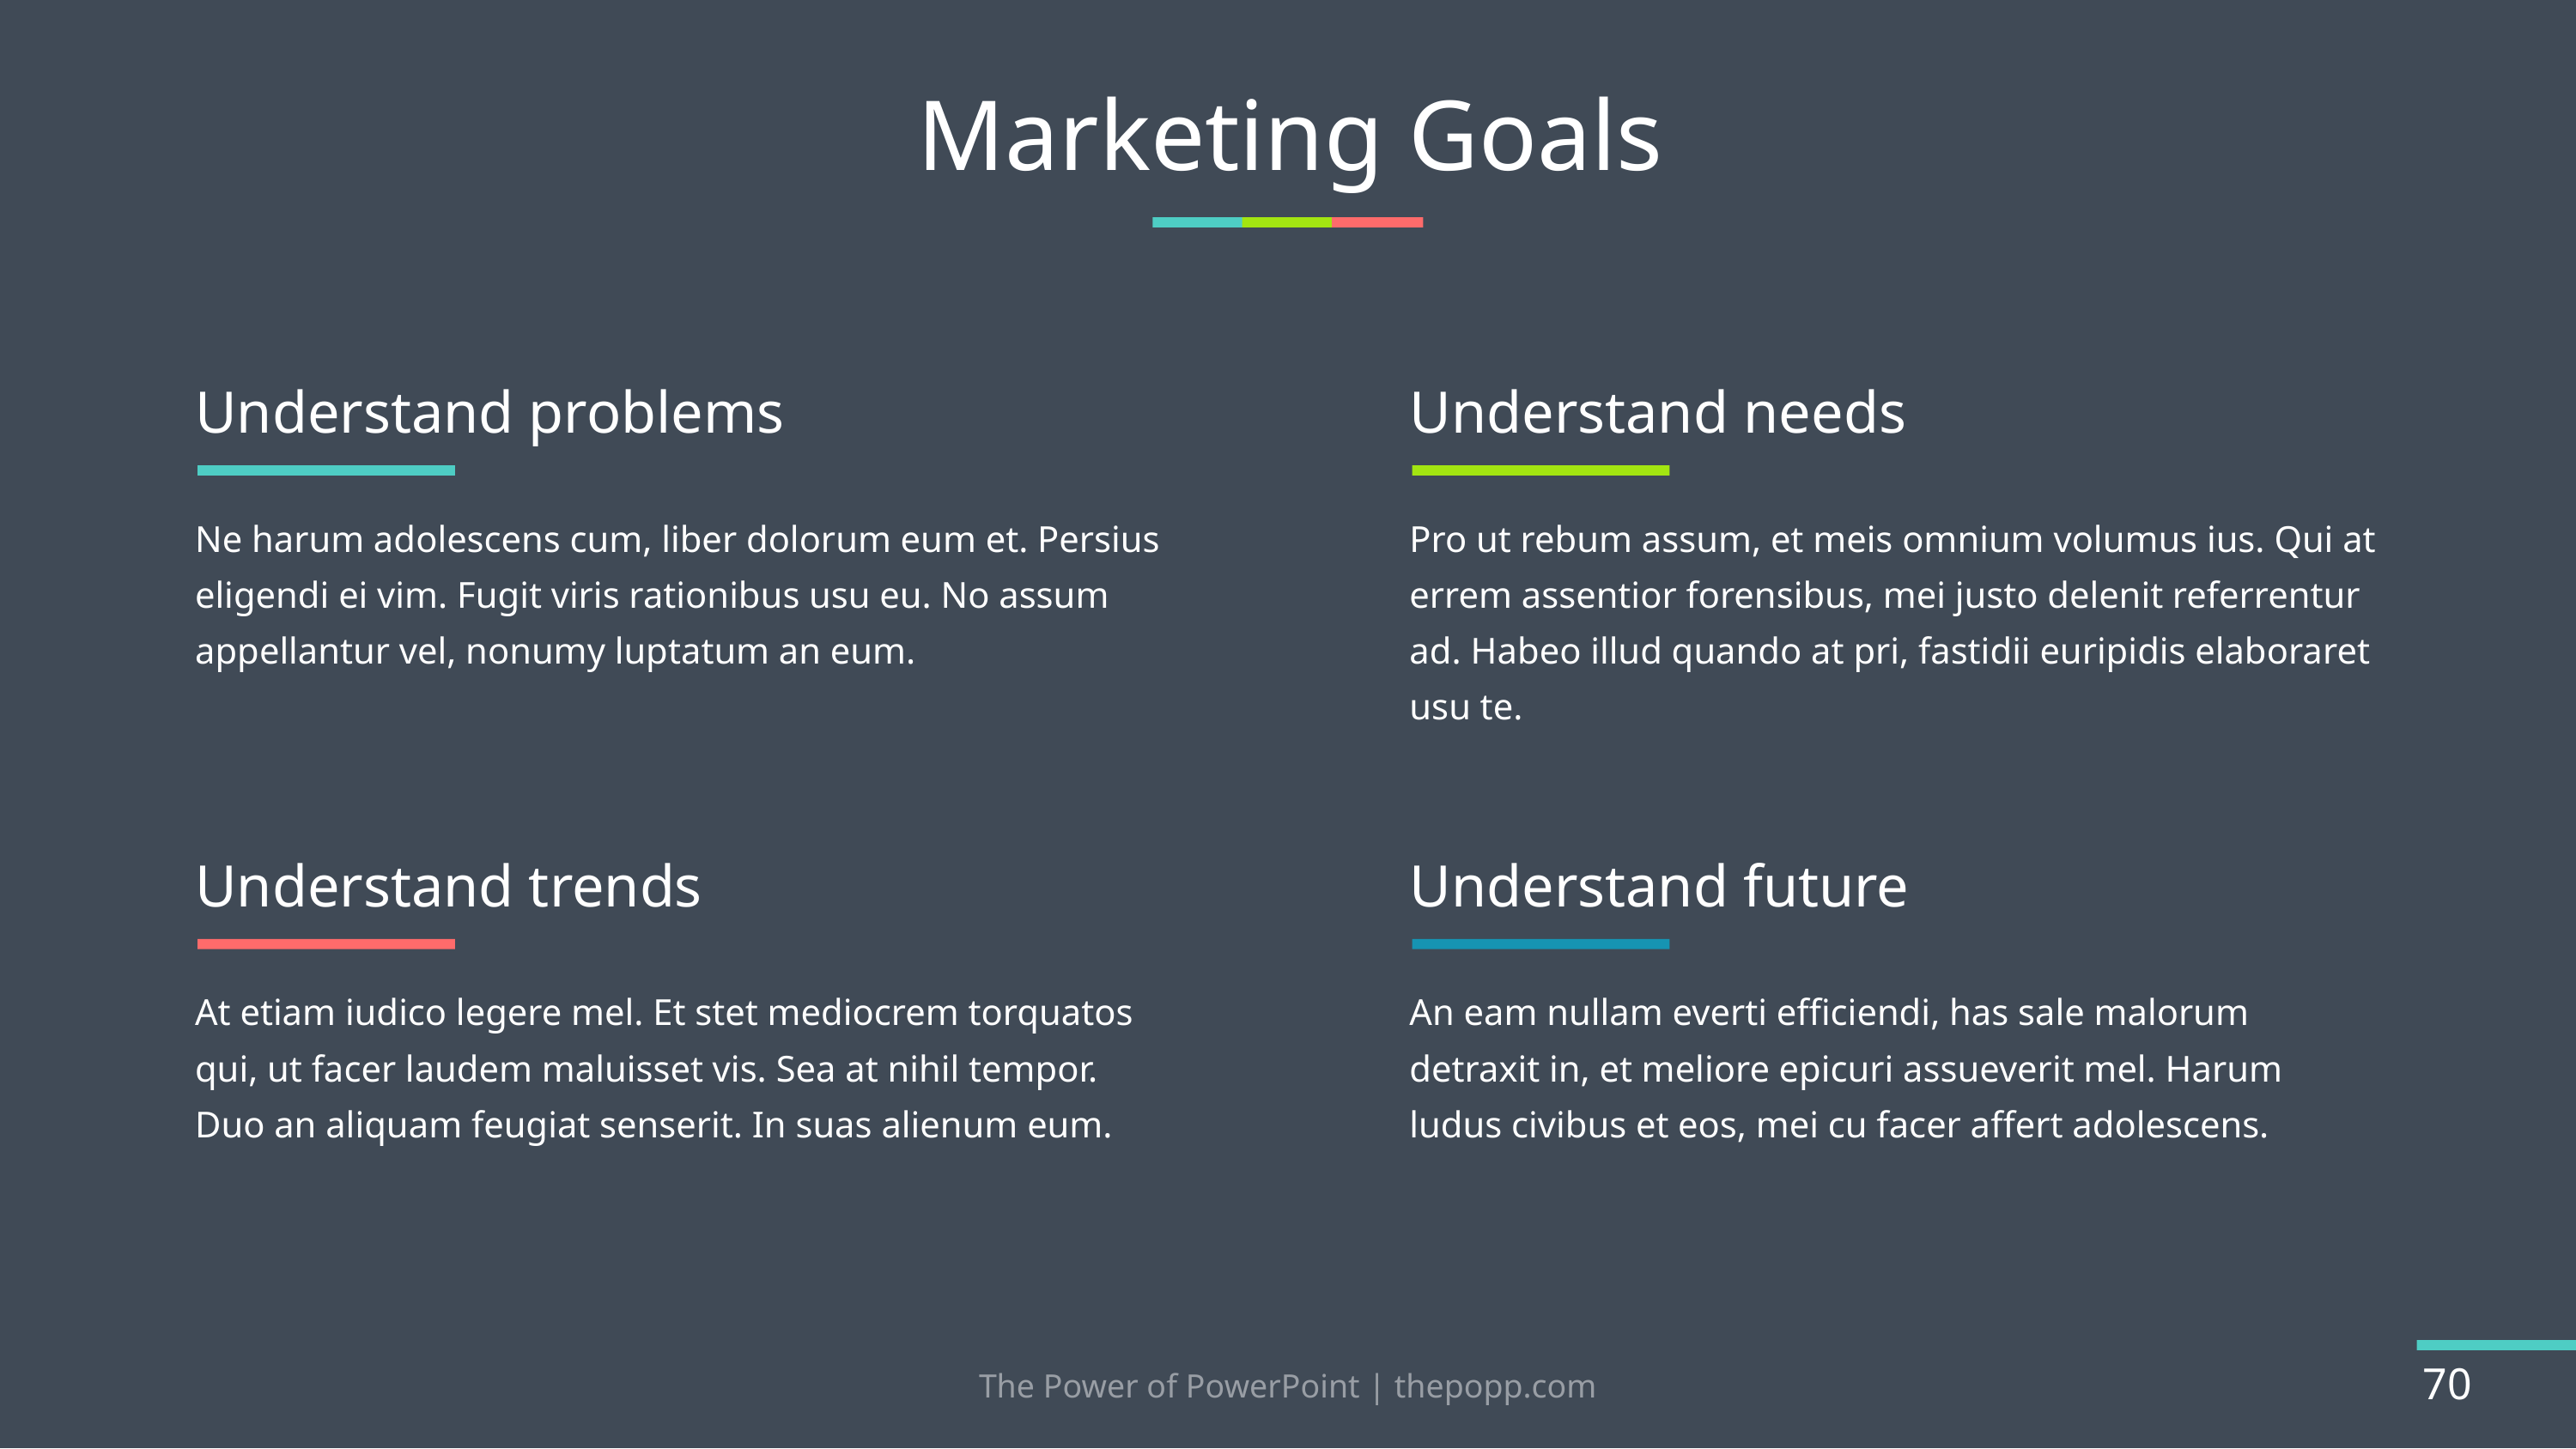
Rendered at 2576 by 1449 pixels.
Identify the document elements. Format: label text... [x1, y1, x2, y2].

list Understand trends [182, 831, 1180, 937]
title Marketing Goals [69, 49, 2512, 230]
list Ne harum adolescens cum, liber dolorum eum et. Persius eligendi ei vim. Fugit viris rationibus usu eu. No assum appellantur vel, nonumy luptatum an eum. [182, 496, 1180, 787]
list Pro ut rebum assum, et meis omnium volumus ius. Qui at errem assentior forensibus, mei justo delenit referrentur ad. Habeo illud quando at pri, fastidii euripidis elaboraret usu te. [1396, 496, 2394, 787]
list Understand needs [1396, 357, 2394, 464]
list Understand future [1396, 831, 2394, 937]
slide_number 70 [2409, 1351, 2576, 1421]
list An eam nullam everti efficiendi, has sale malorum detraxit in, et meliore epicuri assueverit mel. Harum ludus civibus et eos, mei cu facer affert adolescens. [1396, 970, 2394, 1261]
list At etiam iudico legere mel. Et stet mediocrem torquatos qui, ut facer laudem maluisset vis. Sea at nihil tempor. Duo an aliquam feugiat senserit. In suas alienum eum. [182, 970, 1180, 1261]
list Understand problems [182, 357, 1180, 464]
footer The Power of PowerPoint | thepopp.com [853, 1349, 1723, 1427]
